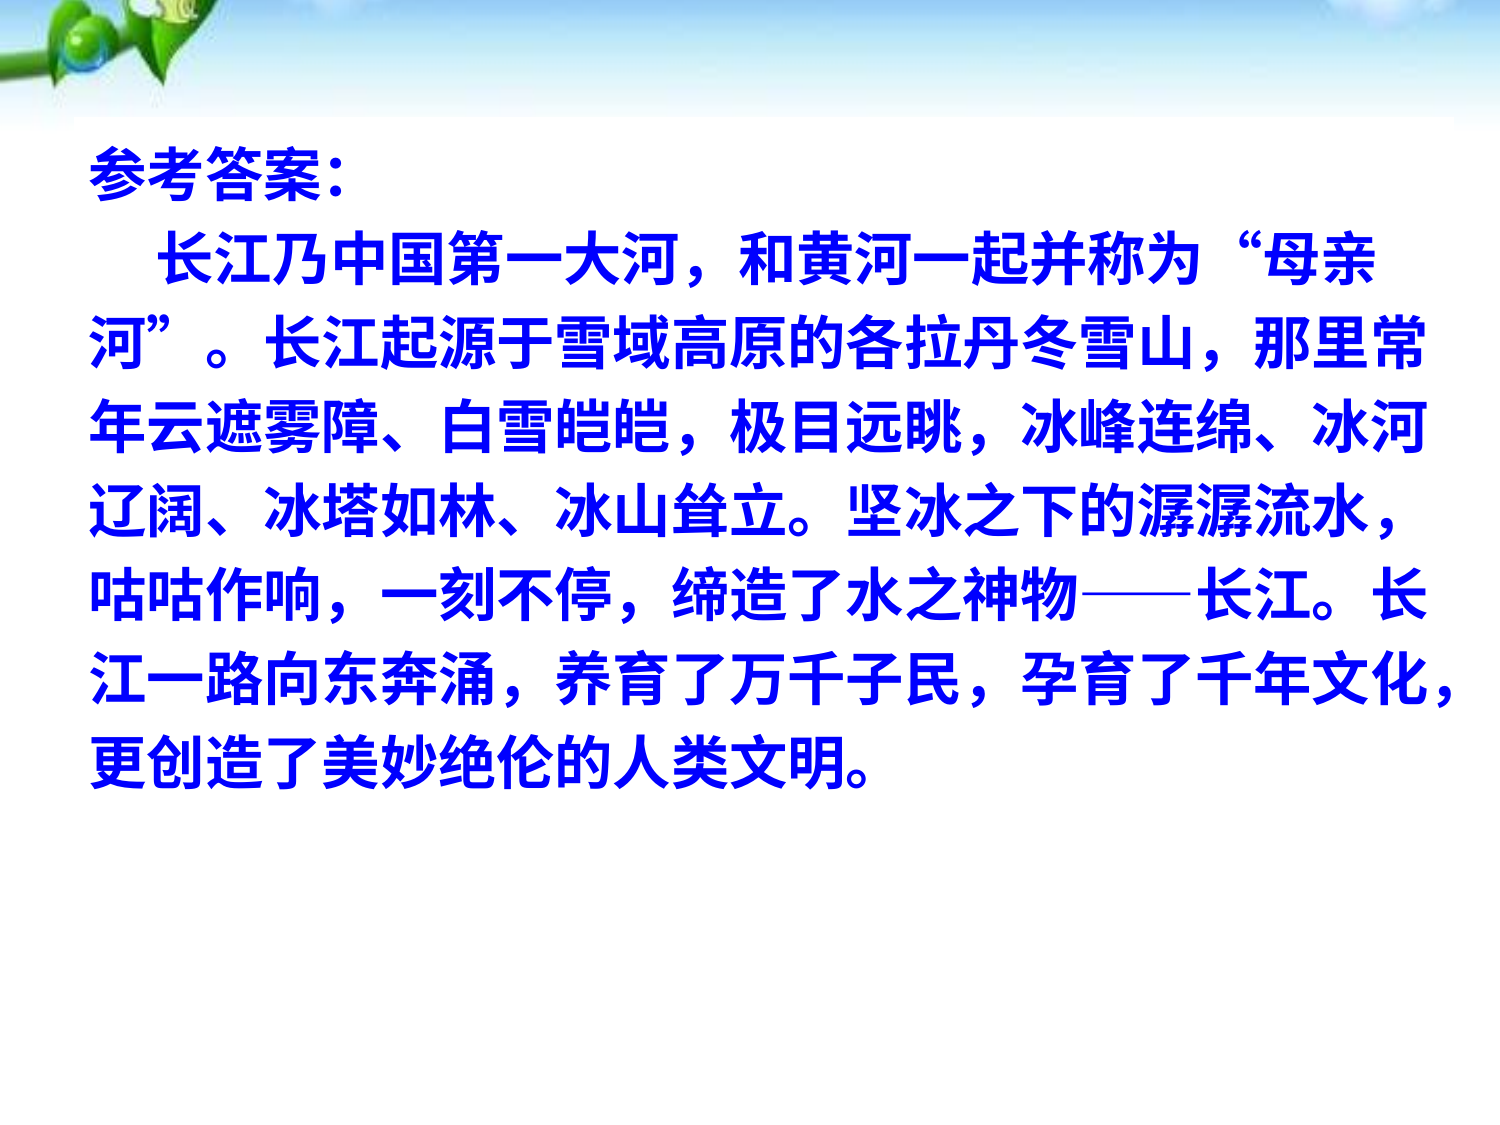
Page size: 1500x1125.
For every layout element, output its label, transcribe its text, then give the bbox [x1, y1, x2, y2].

text_box 参考答案： 长江乃中国第一大河，和黄河一起并称为“母亲河”。长江起源于雪域高原的各拉丹冬雪山，那里常年云遮雾障、白雪皑皑，极目远眺，冰峰连绵、冰河辽阔、冰塔如林、冰山耸立。坚冰之下的潺潺流水，咕咕作响，一刻不停，缔造了水之神物——长江。长江一路向东奔涌，养育了万千子民，孕育了千年文化，更创造了美妙绝伦的人类文明。 [73, 116, 1454, 804]
picture [0, 0, 1500, 1125]
